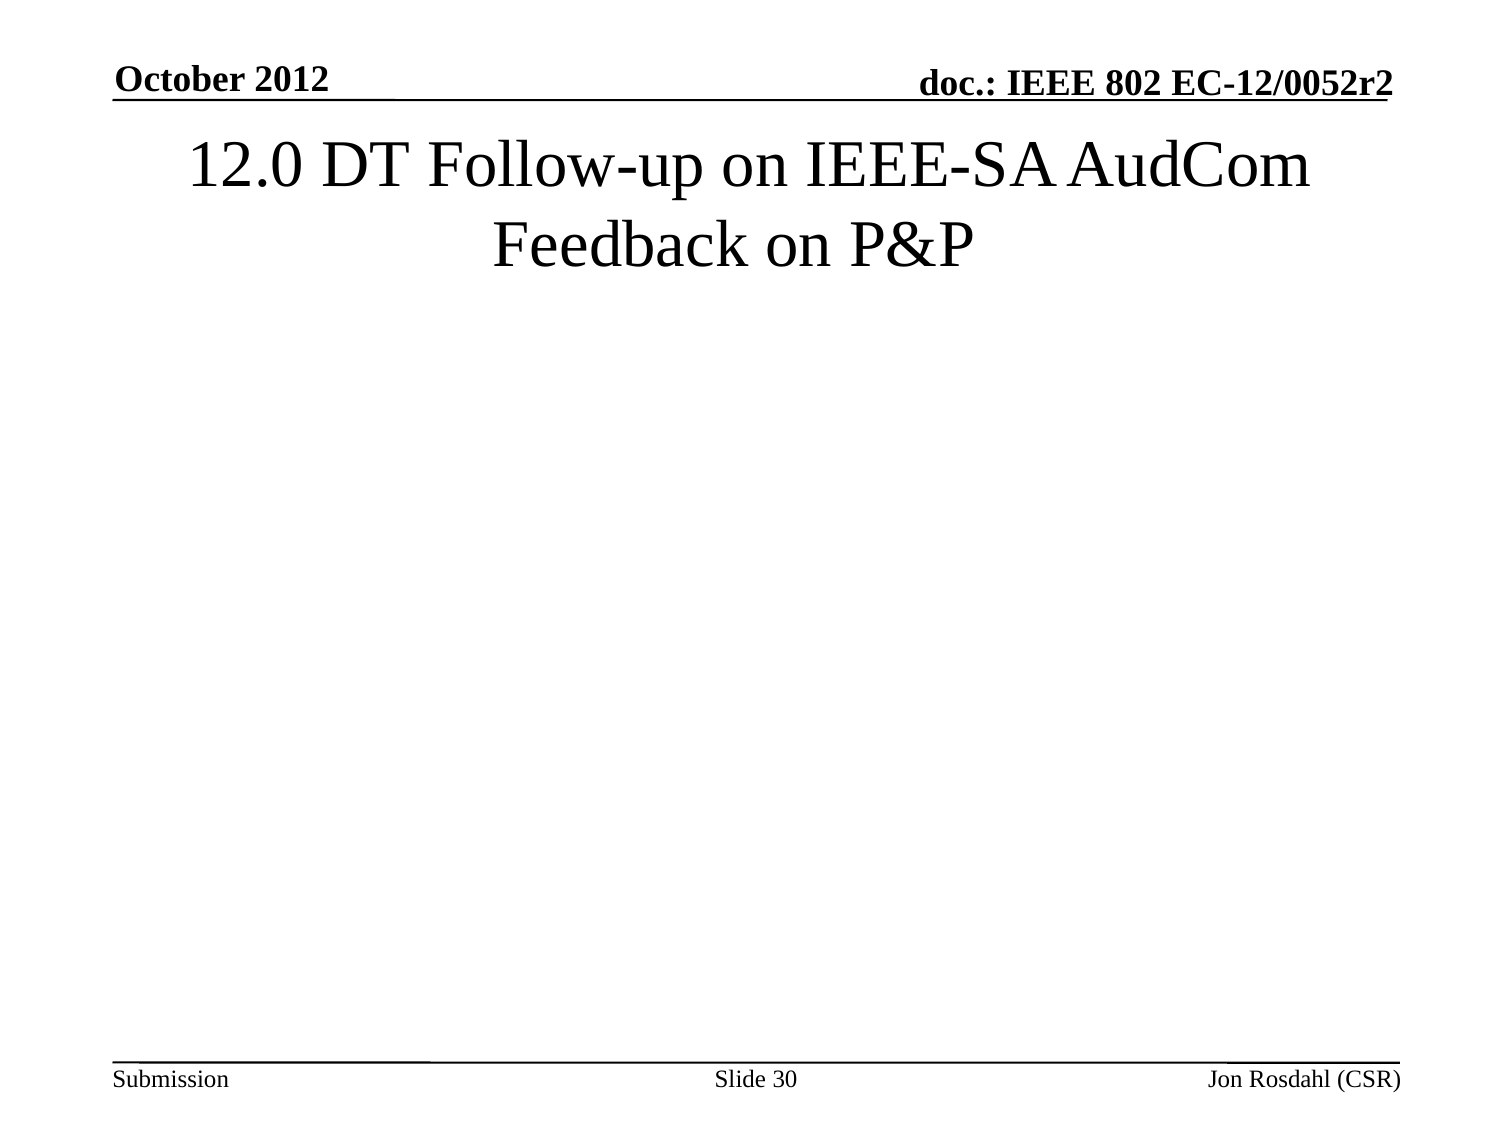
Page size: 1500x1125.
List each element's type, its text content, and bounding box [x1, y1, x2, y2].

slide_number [114, 54, 423, 100]
title 12.0 DT Follow-up on IEEE-SA AudCom Feedback on P&P [112, 112, 1388, 288]
slide_number Slide 30 [712, 1061, 800, 1123]
footer Jon Rosdahl (CSR) [878, 1061, 1402, 1093]
